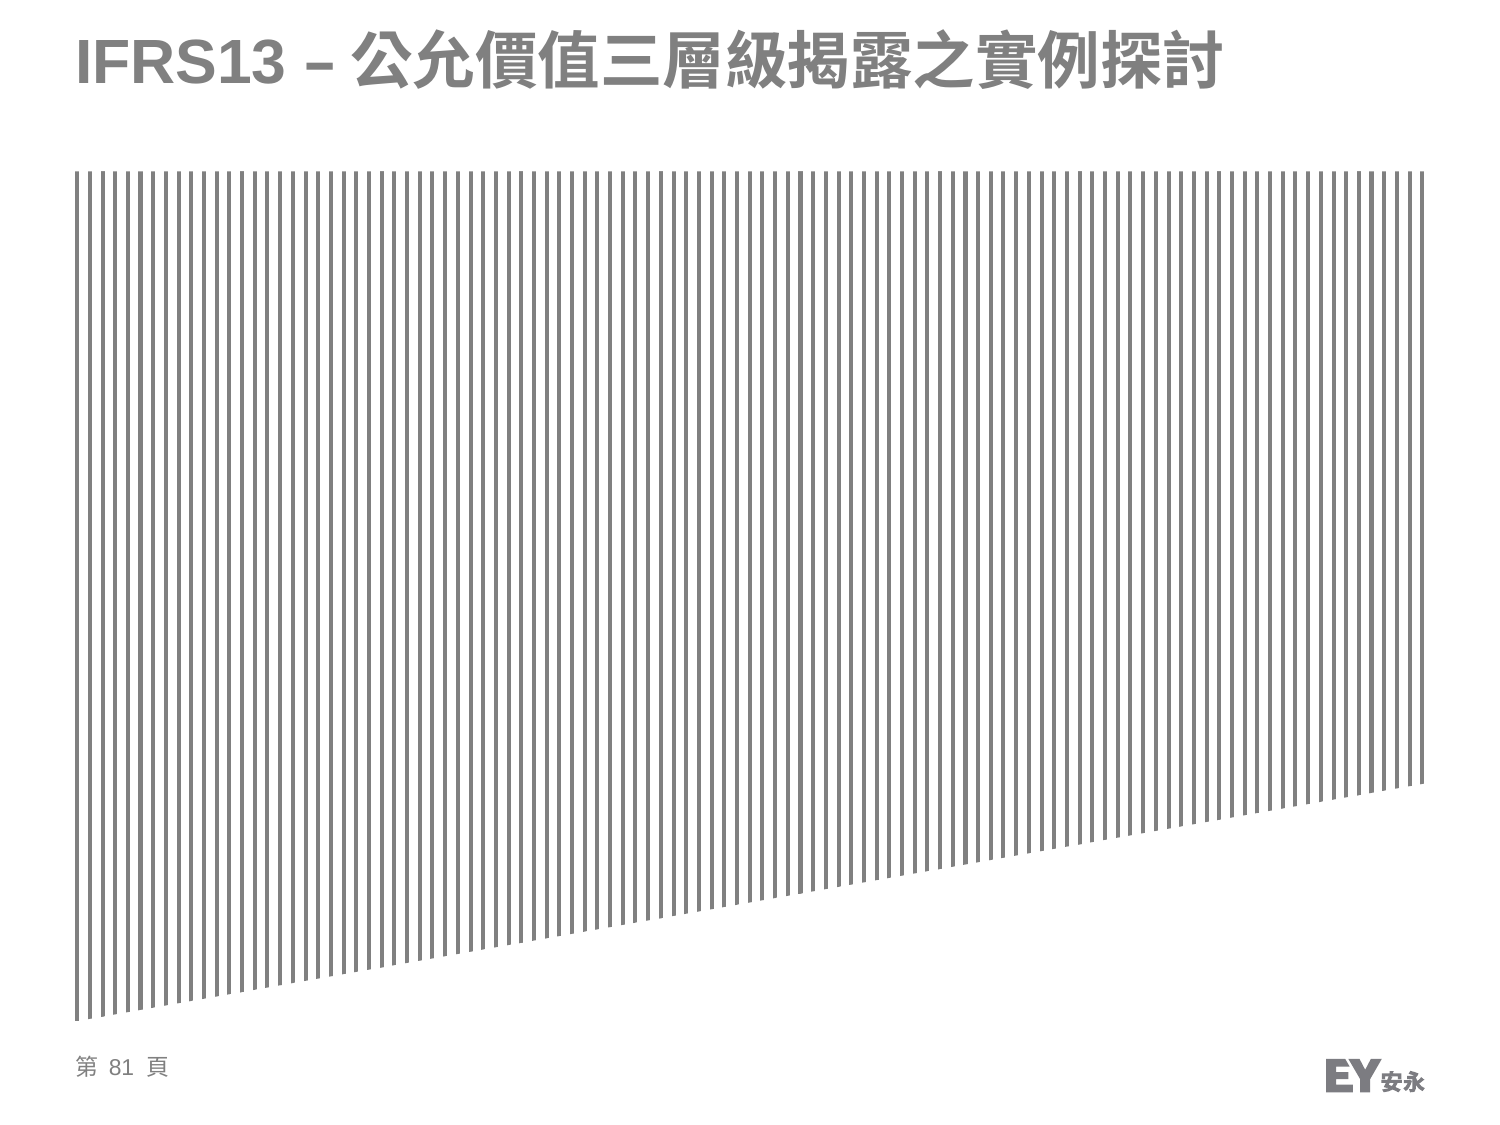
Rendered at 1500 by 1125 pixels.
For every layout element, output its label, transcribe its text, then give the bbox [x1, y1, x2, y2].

title IFRS13 –公允價值三層級揭露之實例探討 [74, 32, 1426, 166]
